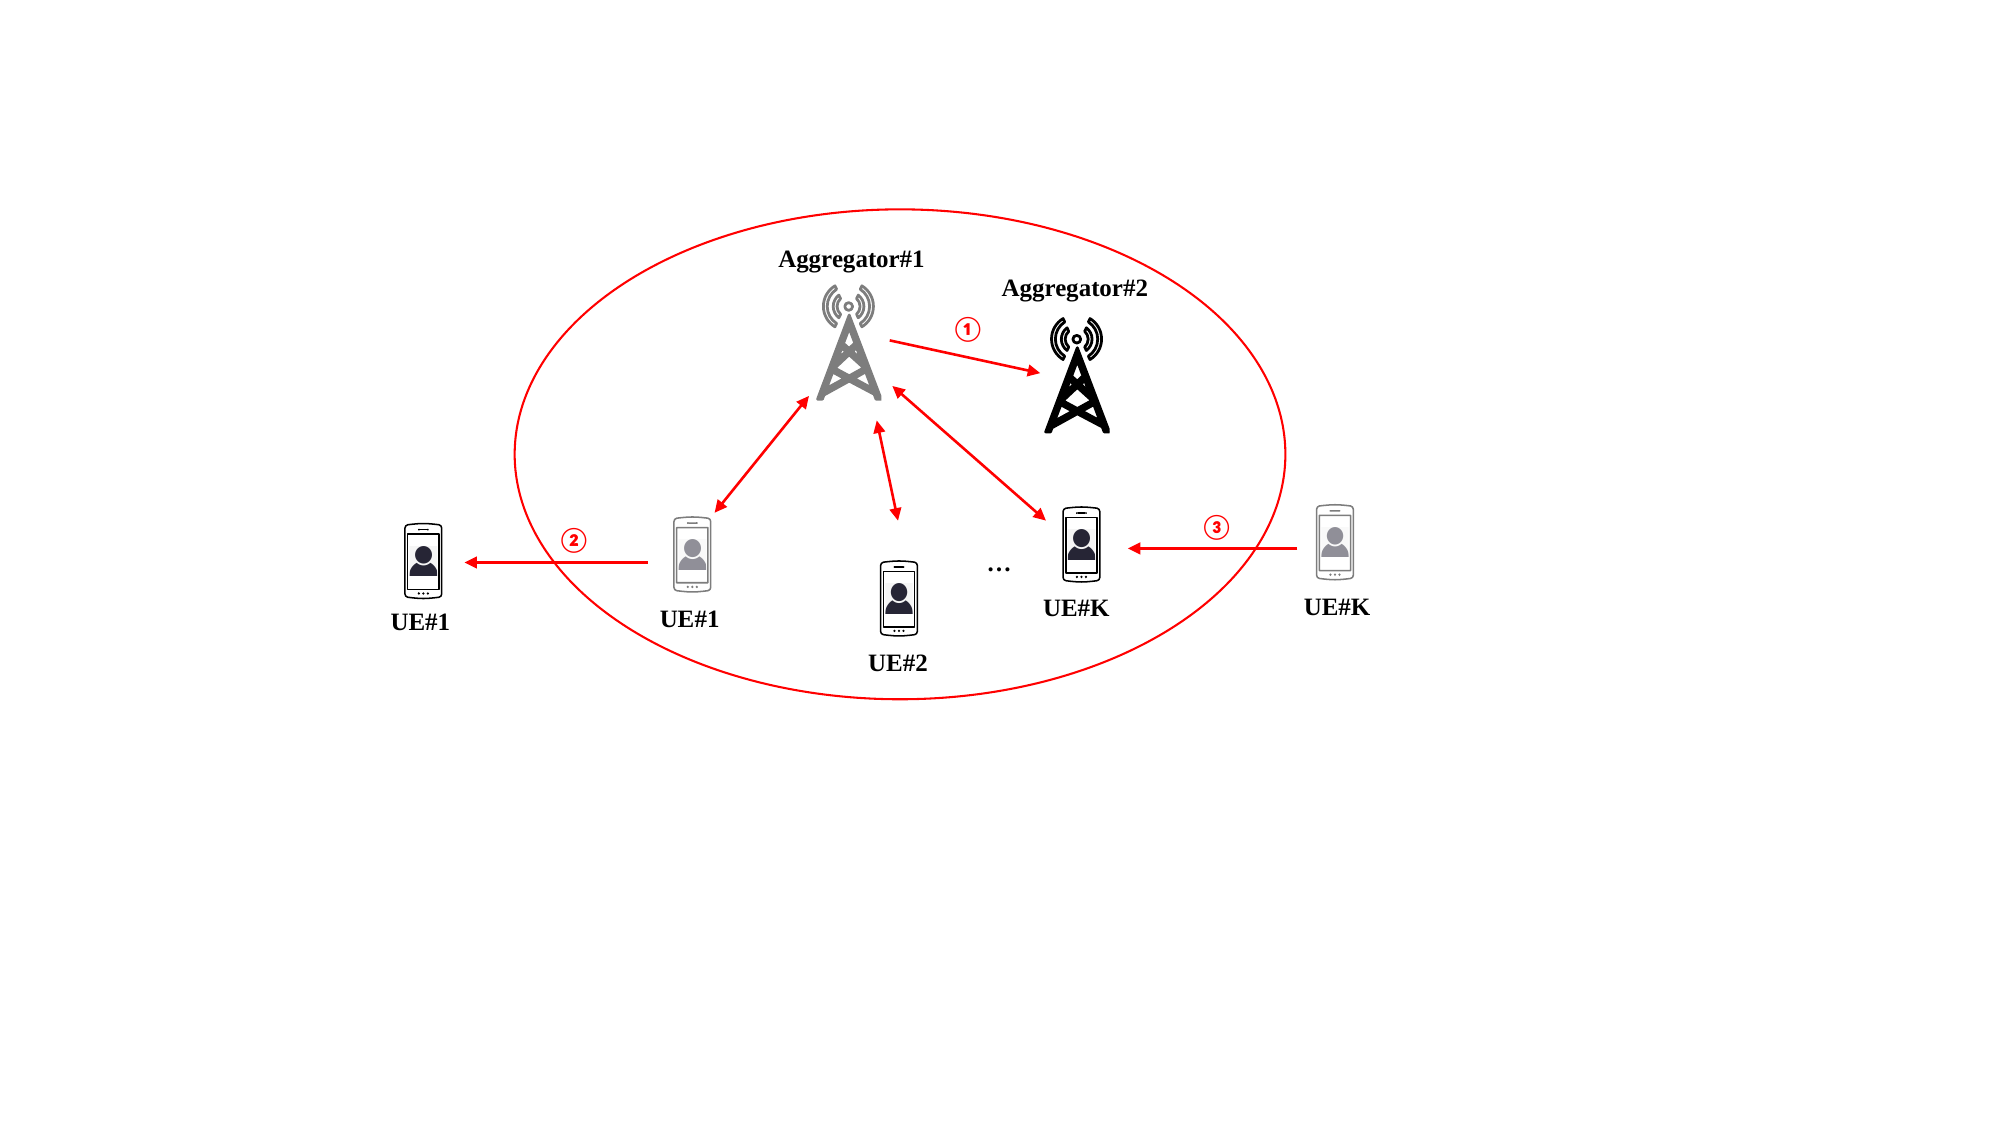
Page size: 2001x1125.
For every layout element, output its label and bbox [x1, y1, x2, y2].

text_box [363, 209, 1391, 700]
